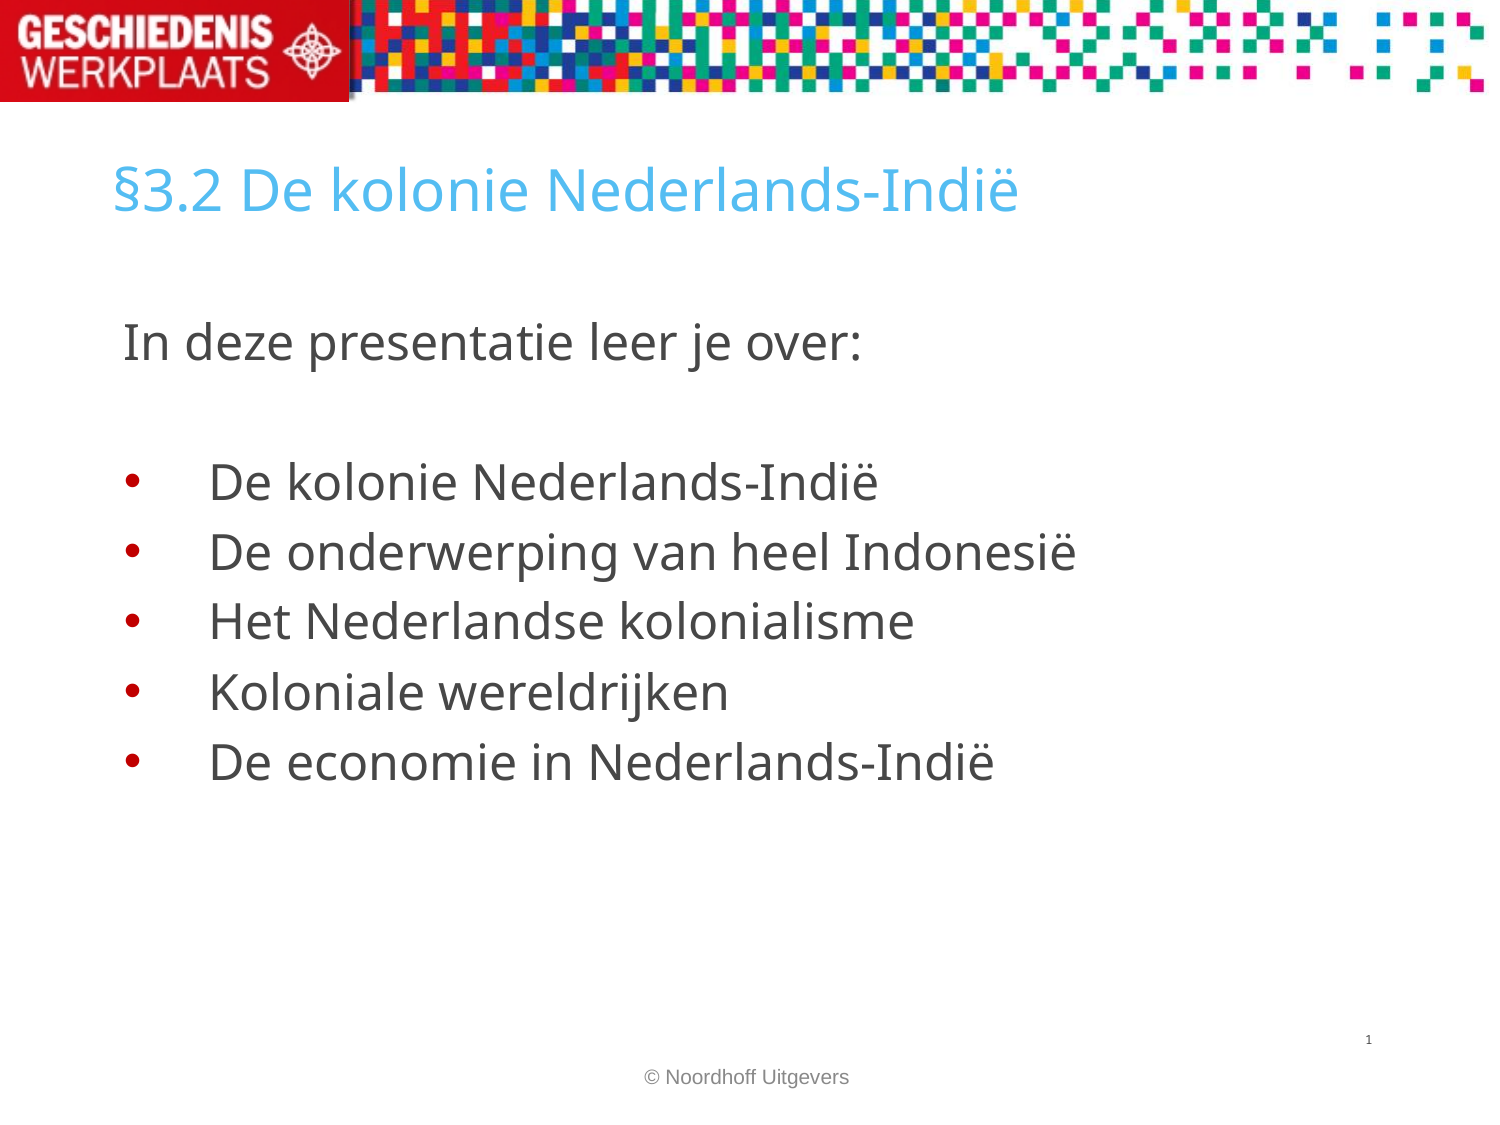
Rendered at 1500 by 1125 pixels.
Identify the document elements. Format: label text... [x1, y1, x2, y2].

slide_number 1 [1325, 1025, 1388, 1063]
list In deze presentatie leer je over: De kolonie Nederlands-Indië De onderwerping van heel Indonesië Het Nederlandse kolonialisme Koloniale wereldrijken De economie in Nederlands-Indië [123, 302, 1421, 988]
picture [0, 0, 1500, 1125]
text_box © Noordhoff Uitgevers [512, 1045, 988, 1106]
title §3.2 De kolonie Nederlands-Indië [112, 145, 1401, 256]
